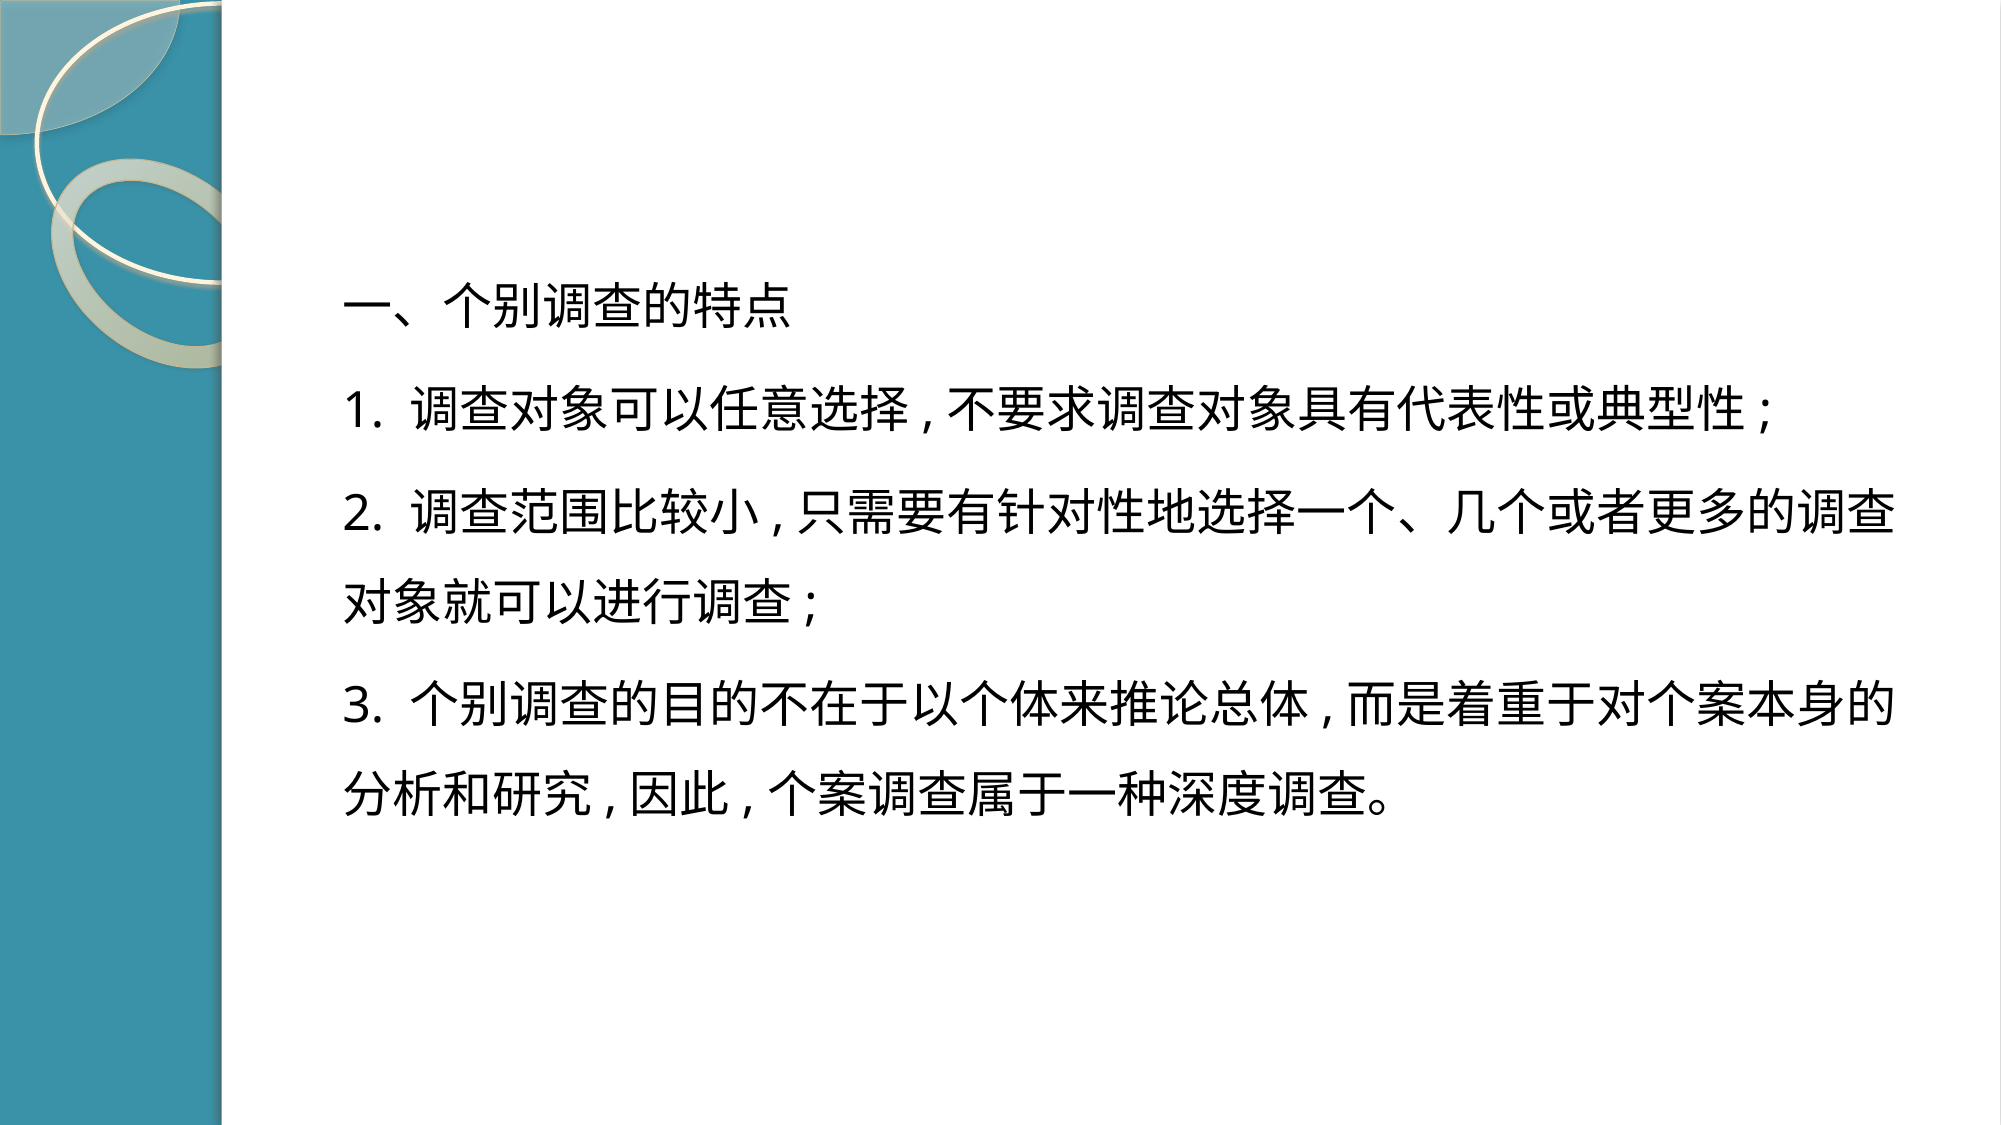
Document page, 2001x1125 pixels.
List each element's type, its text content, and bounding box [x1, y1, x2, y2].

list 一、个别调查的特点 1. 调查对象可以任意选择,不要求调查对象具有代表性或典型性; 2. 调查范围比较小,只需要有针对性地选择一个、几个或者更多的调查对象就可以进行调查; 3. 个别调查的目的不在于以个体来推论总体,而是着重于对个案本身的分析和研究,因此,个案调查属于一种深度调查。 [313, 237, 1954, 1025]
